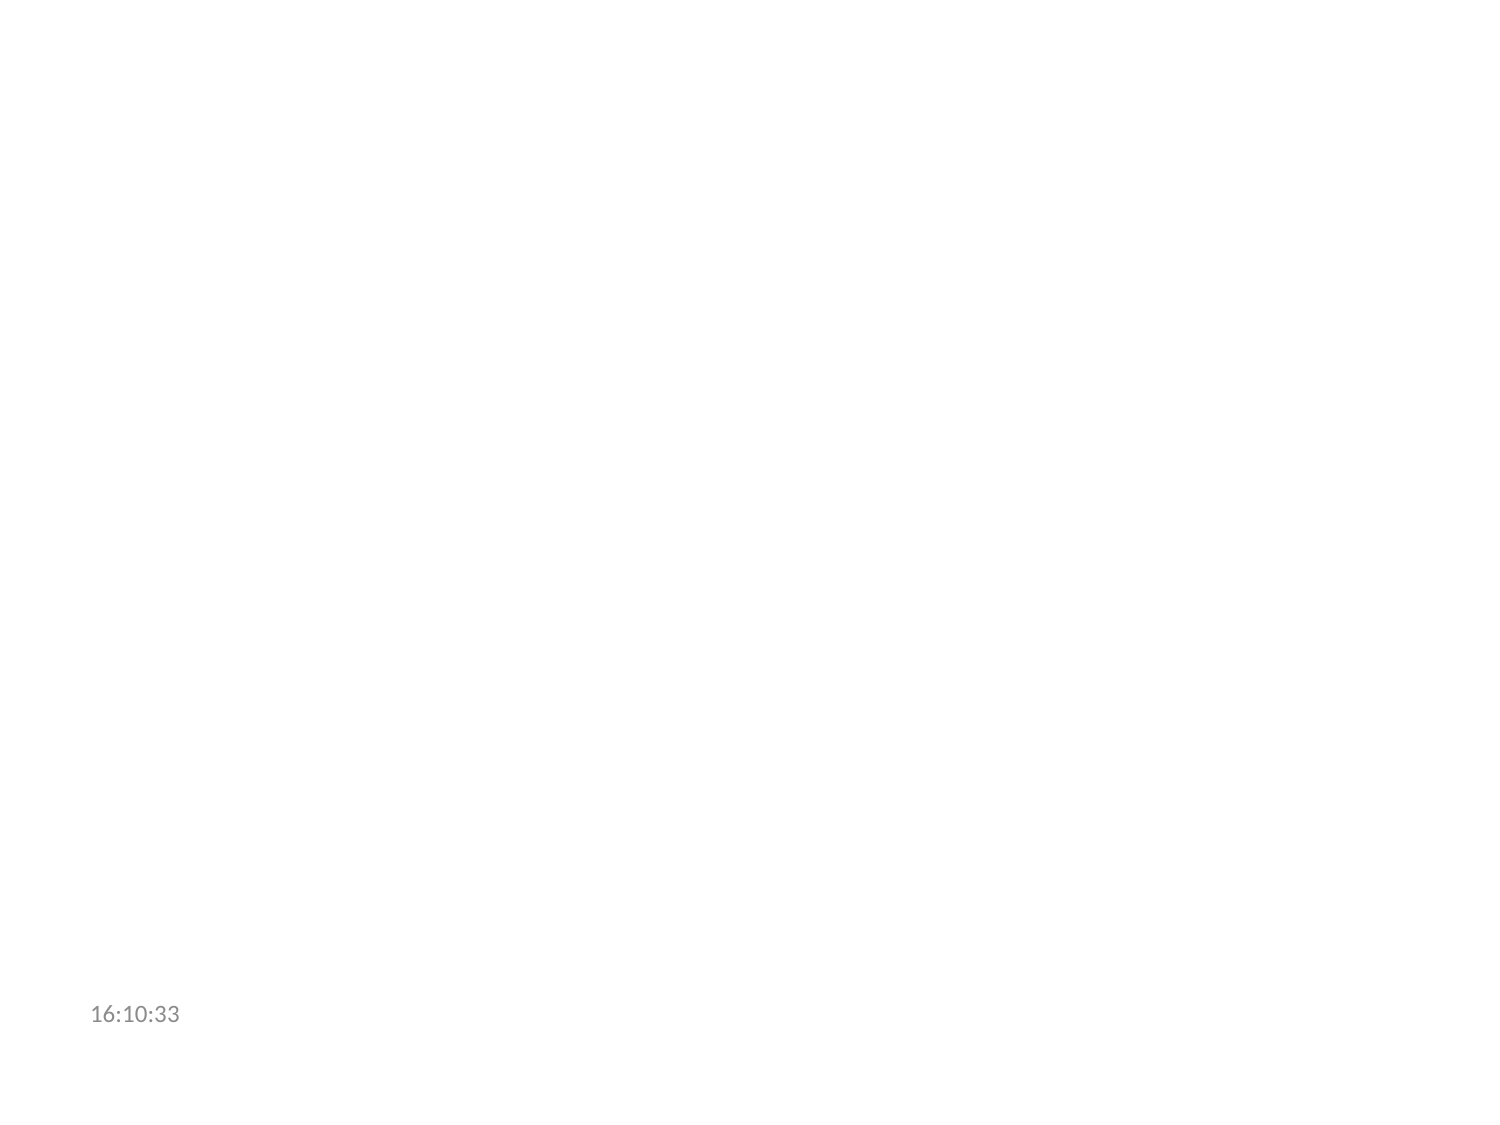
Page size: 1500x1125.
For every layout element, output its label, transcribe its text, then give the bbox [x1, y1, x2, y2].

text_box 15:35:09 [75, 982, 425, 1043]
